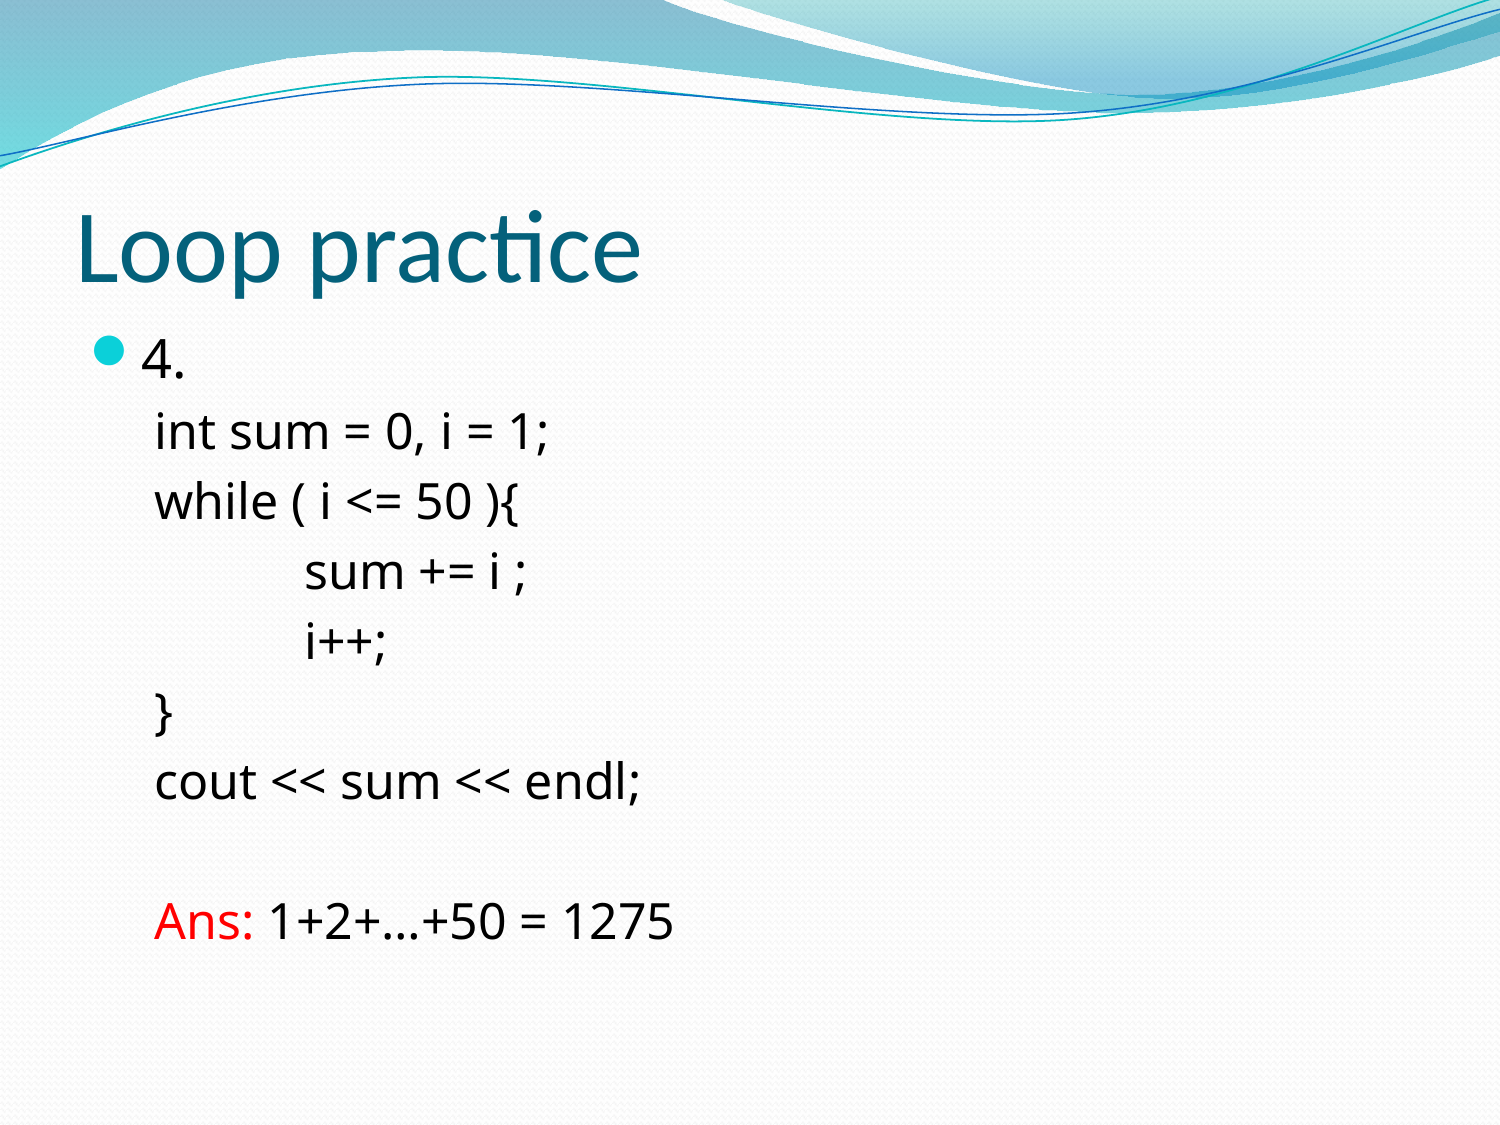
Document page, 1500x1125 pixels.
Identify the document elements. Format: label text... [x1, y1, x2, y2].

title Loop practice [75, 115, 1425, 303]
list 4. int sum = 0, i = 1; while ( i <= 50 ){ sum += i ; i++; } cout << sum << endl; Ans: 1+2+…+50 = 1275 [75, 317, 1425, 1038]
